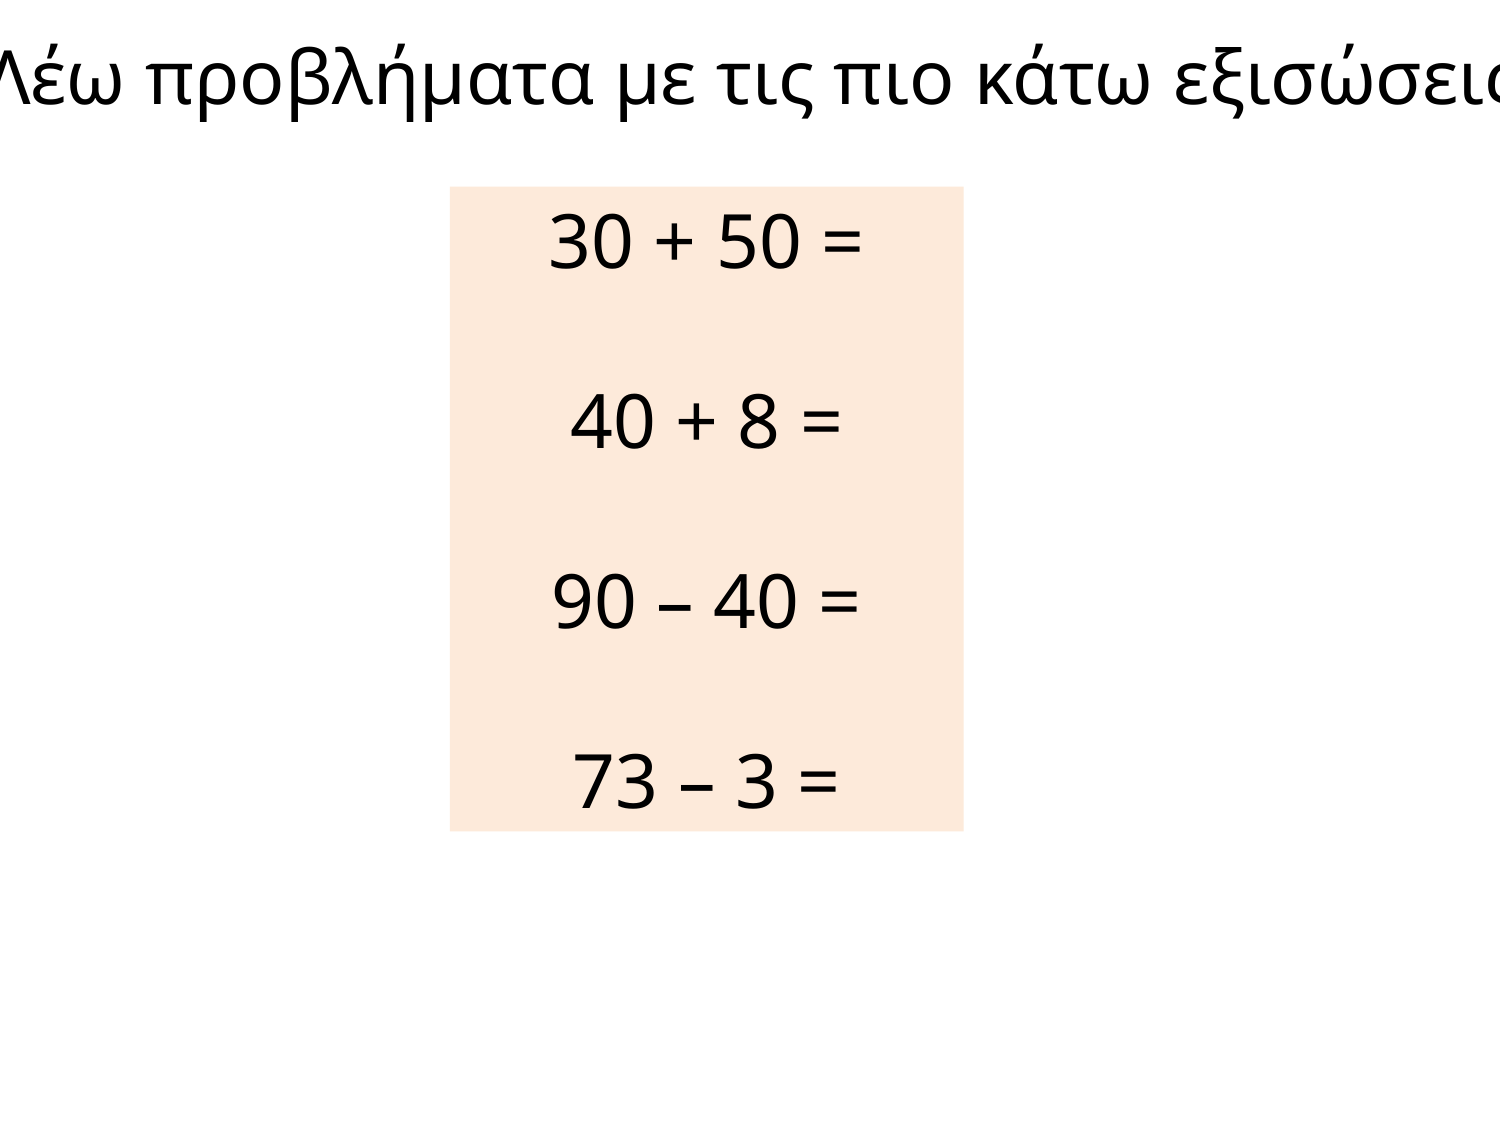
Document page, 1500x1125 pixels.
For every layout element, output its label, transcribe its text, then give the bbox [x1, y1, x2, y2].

text_box Λέω προβλήματα με τις πιο κάτω εξισώσεις: [0, 21, 1500, 127]
text_box 30 + 50 = 40 + 8 = 90 – 40 = 73 – 3 = [449, 186, 964, 832]
